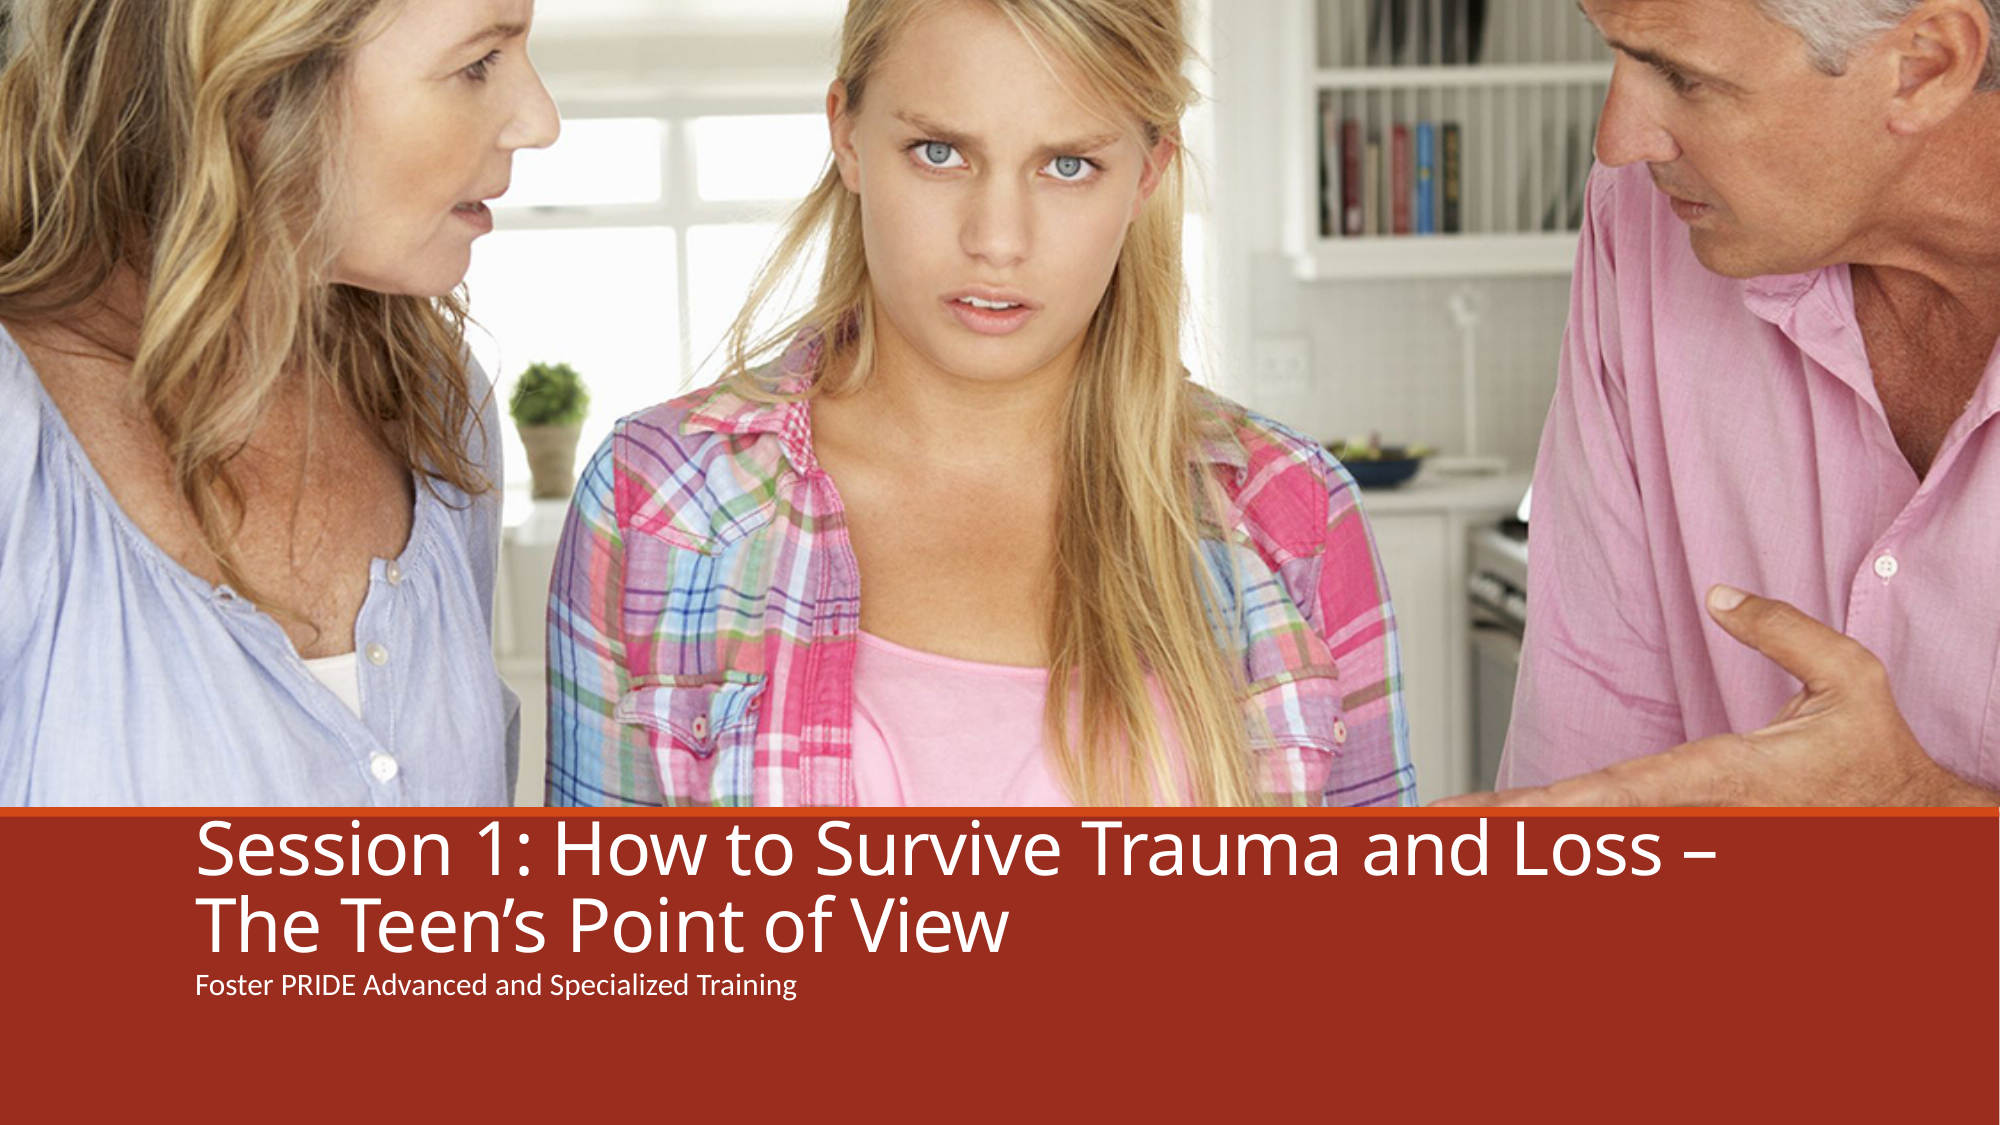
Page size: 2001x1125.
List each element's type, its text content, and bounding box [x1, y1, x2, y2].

list Foster PRIDE Advanced and Specialized Training [180, 968, 1839, 1067]
picture [0, 0, 2000, 807]
title Session 1: How to Survive Trauma and Loss – The Teen’s Point of View [180, 832, 1839, 968]
